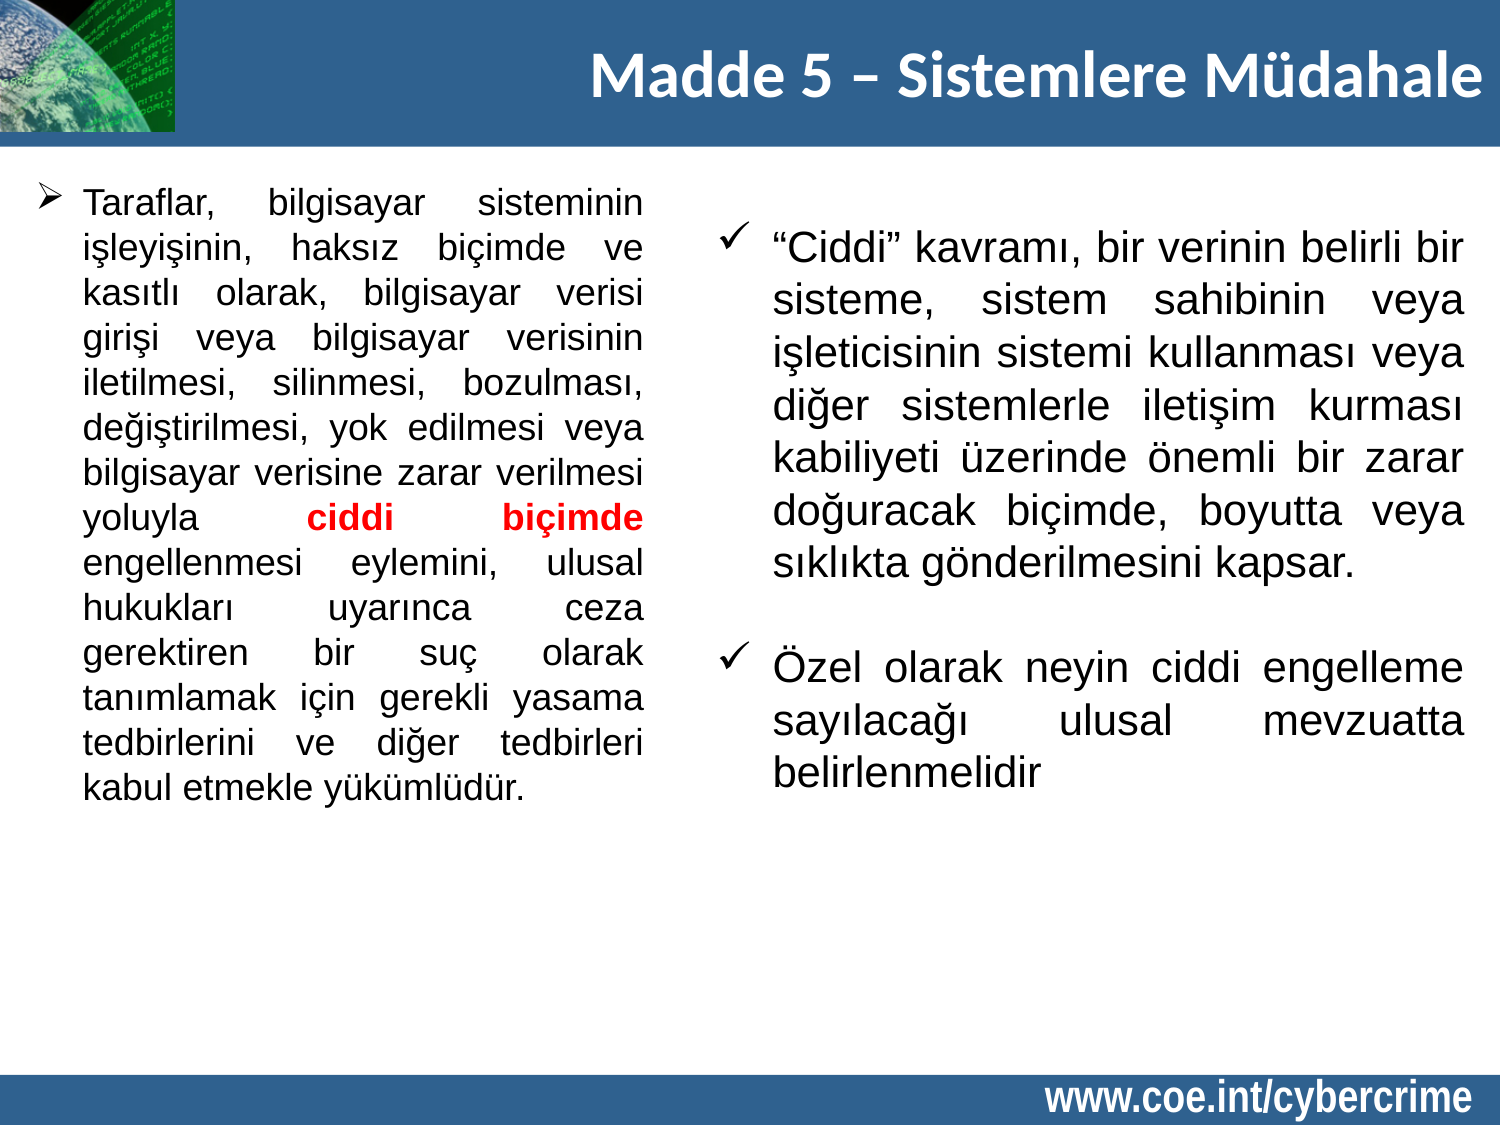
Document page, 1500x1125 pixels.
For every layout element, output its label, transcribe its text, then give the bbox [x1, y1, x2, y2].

text_box “Ciddi” kavramı, bir verinin belirli bir sisteme, sistem sahibinin veya işleticisinin sistemi kullanması veya diğer sistemlerle iletişim kurması kabiliyeti üzerinde önemli bir zarar doğuracak biçimde, boyutta veya sıklıkta gönderilmesini kapsar. Özel olarak neyin ciddi engelleme sayılacağı ulusal mevzuatta belirlenmelidir [701, 211, 1480, 804]
text_box Taraflar, bilgisayar sisteminin işleyişinin, haksız biçimde ve kasıtlı olarak, bilgisayar verisi girişi veya bilgisayar verisinin iletilmesi, silinmesi, bozulması, değiştirilmesi, yok edilmesi veya bilgisayar verisine zarar verilmesi yoluyla ciddi biçimde engellenmesi eylemini, ulusal hukukları uyarınca ceza gerektiren bir suç olarak tanımlamak için gerekli yasama tedbirlerini ve diğer tedbirleri kabul etmekle yükümlüdür. [20, 170, 659, 861]
picture [0, 0, 175, 132]
text_box www.coe.int/cybercrime [1030, 1059, 1500, 1125]
text_box [0, 1073, 1030, 1125]
text_box Madde 5 – Sistemlere Müdahale [0, 0, 1500, 149]
